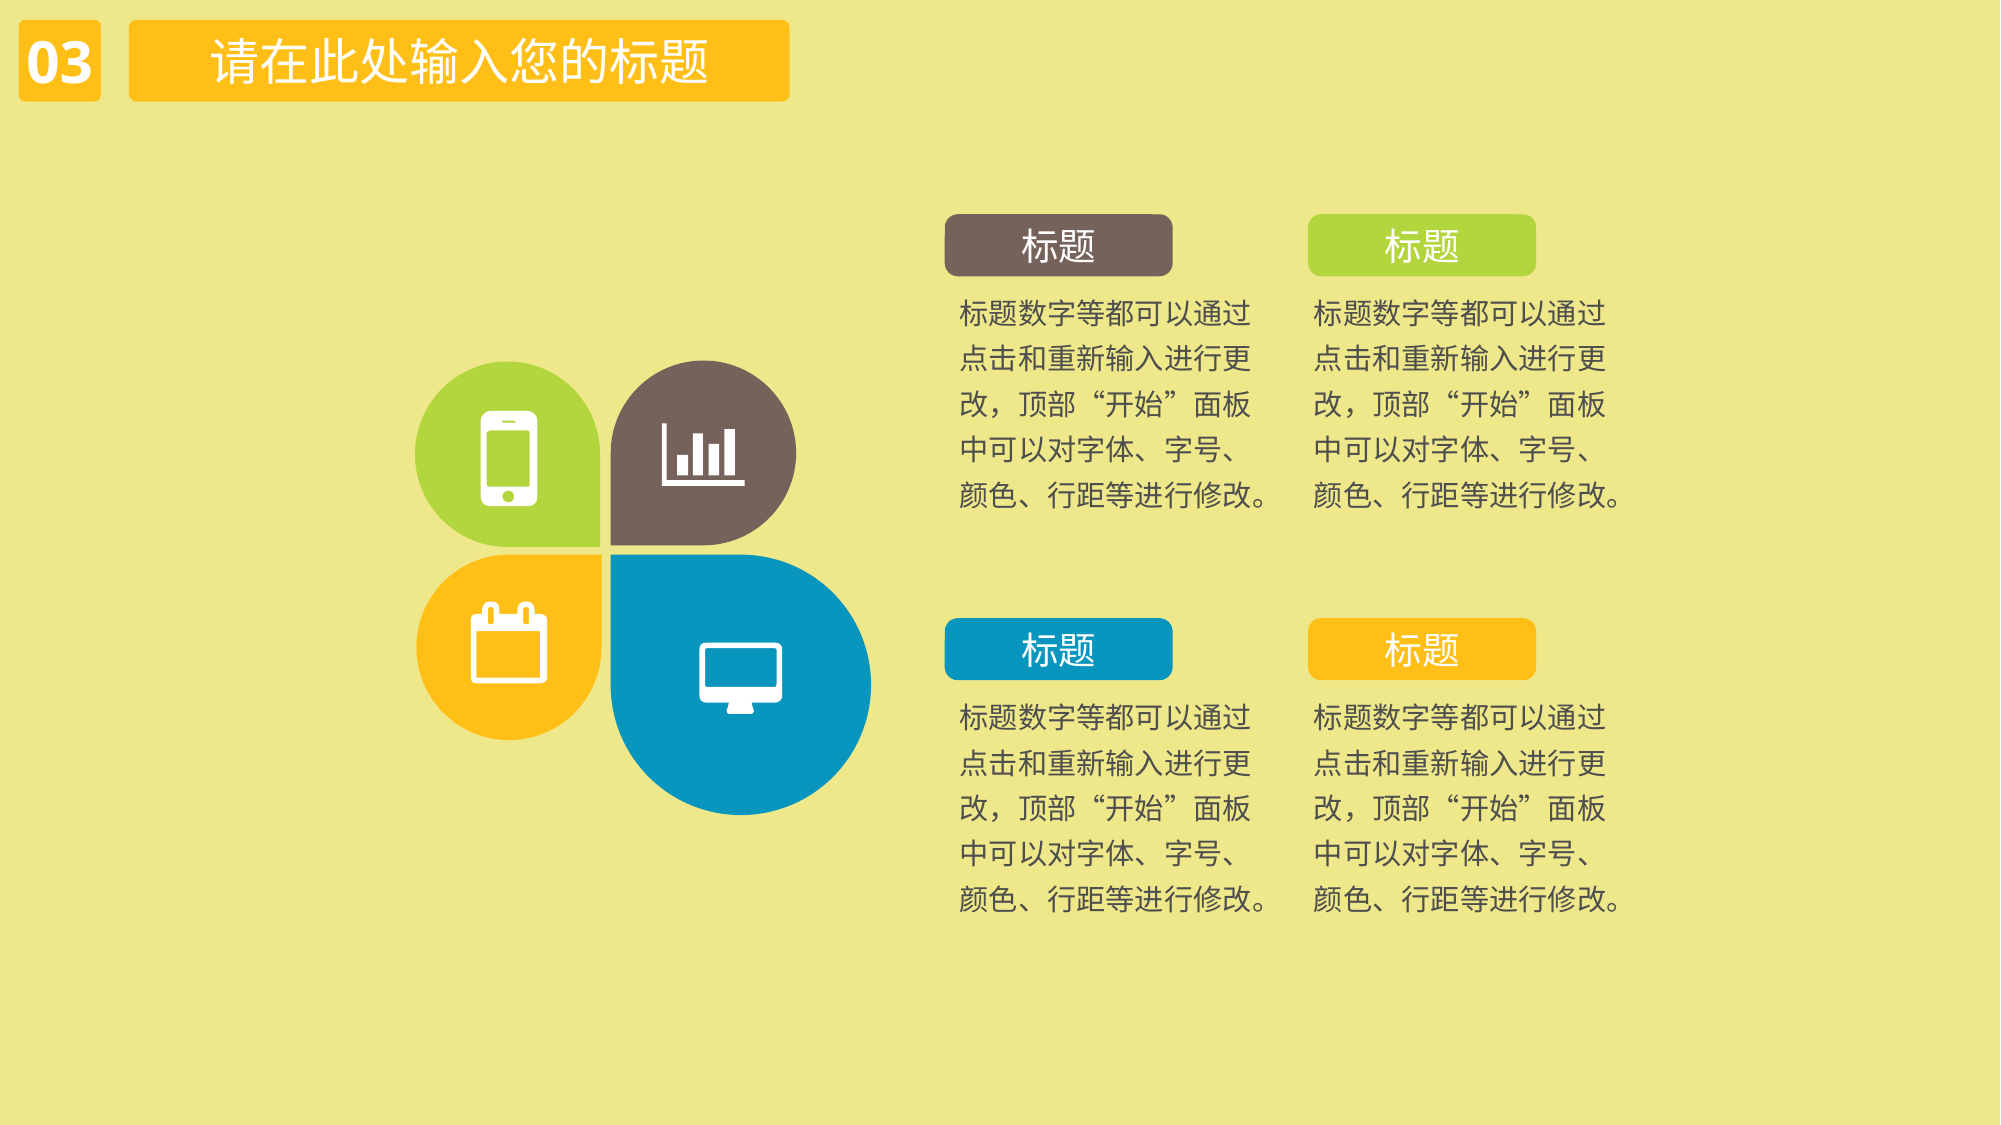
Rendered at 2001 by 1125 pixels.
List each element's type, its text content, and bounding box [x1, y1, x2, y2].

text_box [661, 423, 745, 486]
text_box 标题数字等都可以通过点击和重新输入进行更改，顶部“开始”面板中可以对字体、字号、颜色、行距等进行修改。 [1299, 277, 1640, 520]
text_box 标题 [1308, 618, 1537, 681]
text_box [416, 554, 602, 741]
text_box 标题数字等都可以通过点击和重新输入进行更改，顶部“开始”面板中可以对字体、字号、颜色、行距等进行修改。 [944, 681, 1285, 924]
text_box 标题 [944, 618, 1173, 681]
text_box [610, 360, 797, 546]
text_box 请在此处输入您的标题 [128, 19, 790, 102]
text_box [610, 554, 872, 816]
text_box 标题数字等都可以通过点击和重新输入进行更改，顶部“开始”面板中可以对字体、字号、颜色、行距等进行修改。 [944, 277, 1285, 520]
text_box [470, 601, 548, 684]
text_box 标题 [1308, 214, 1537, 277]
text_box [699, 642, 783, 714]
text_box 03 [18, 19, 101, 102]
text_box [414, 361, 601, 547]
text_box 标题 [944, 214, 1173, 277]
text_box 标题数字等都可以通过点击和重新输入进行更改，顶部“开始”面板中可以对字体、字号、颜色、行距等进行修改。 [1299, 681, 1640, 924]
text_box [480, 410, 538, 507]
